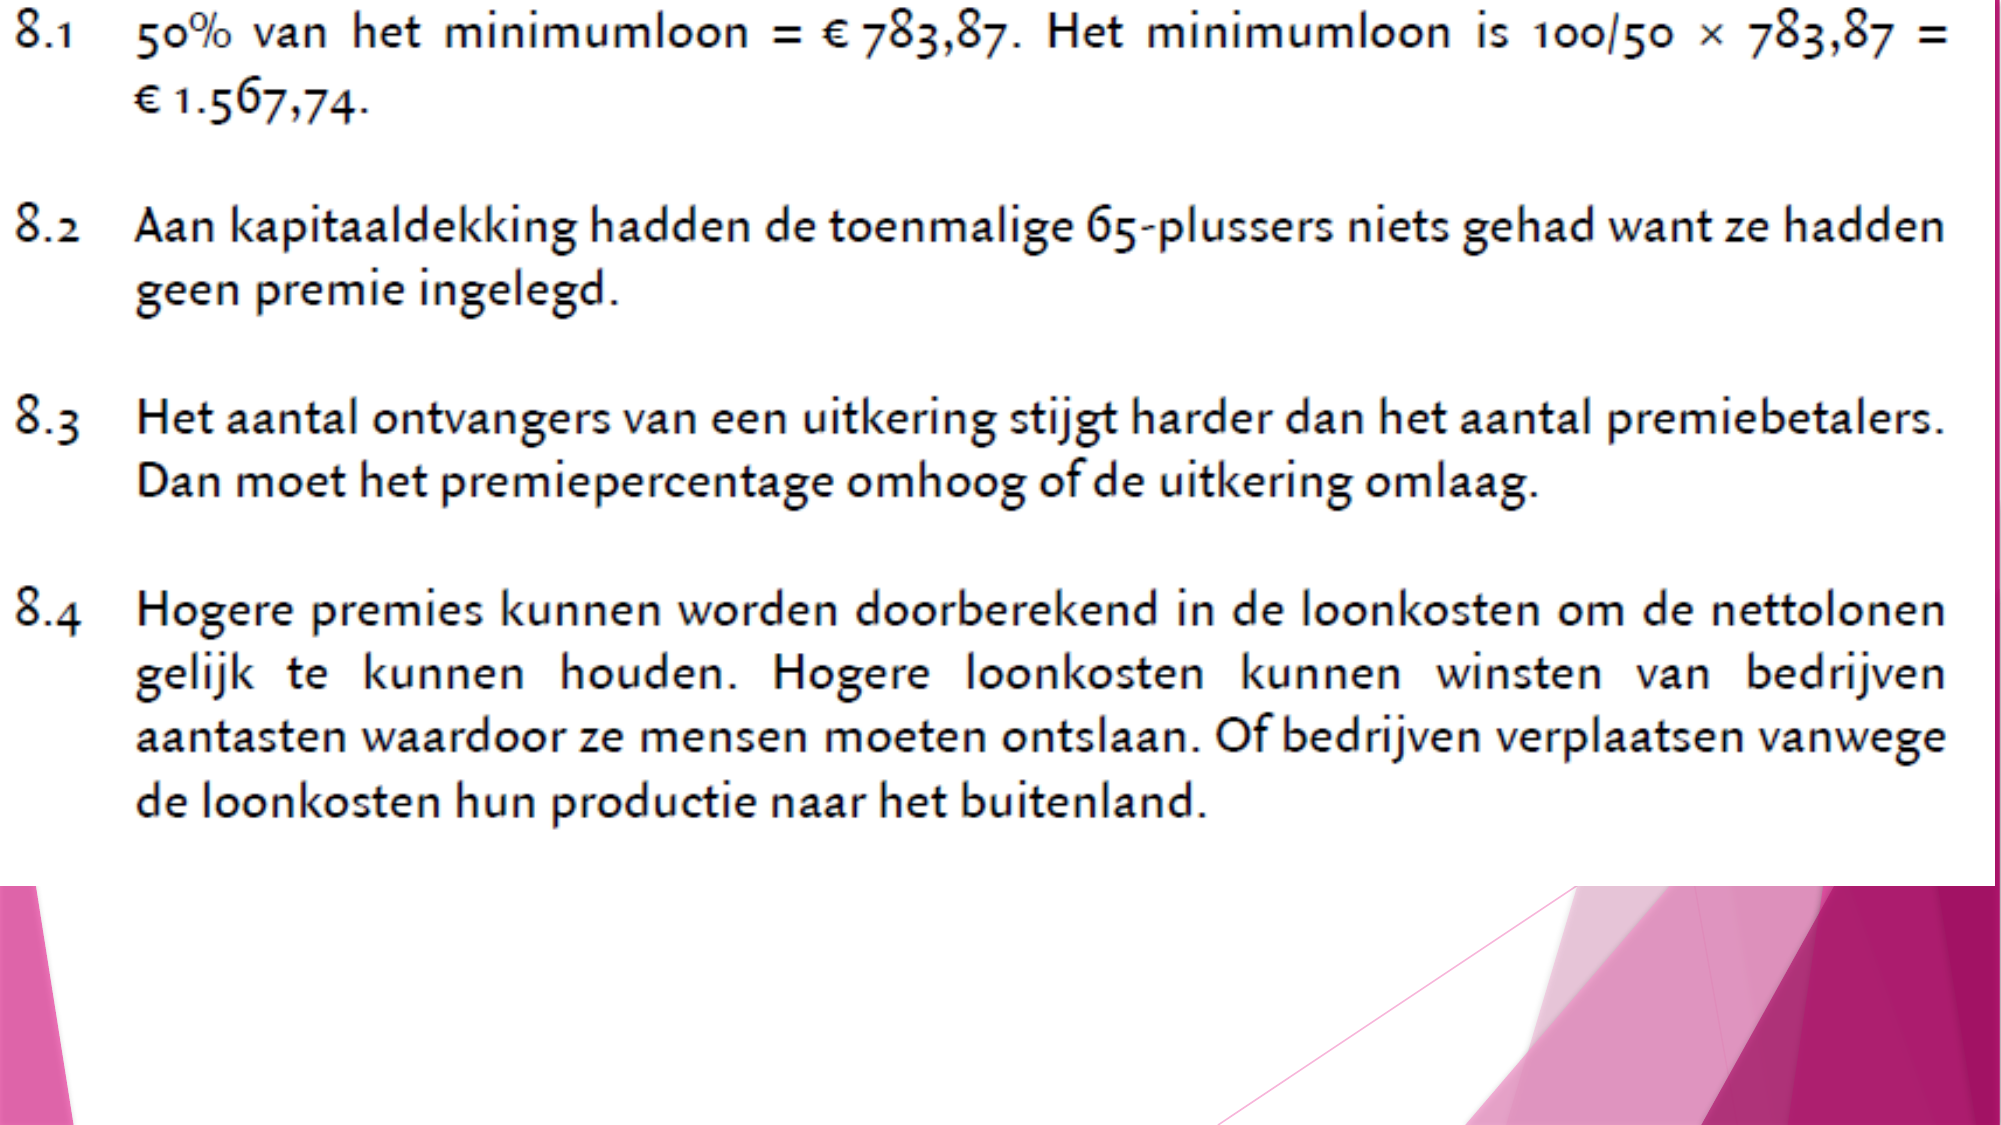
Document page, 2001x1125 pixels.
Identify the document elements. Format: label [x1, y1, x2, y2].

picture [0, 0, 1996, 886]
